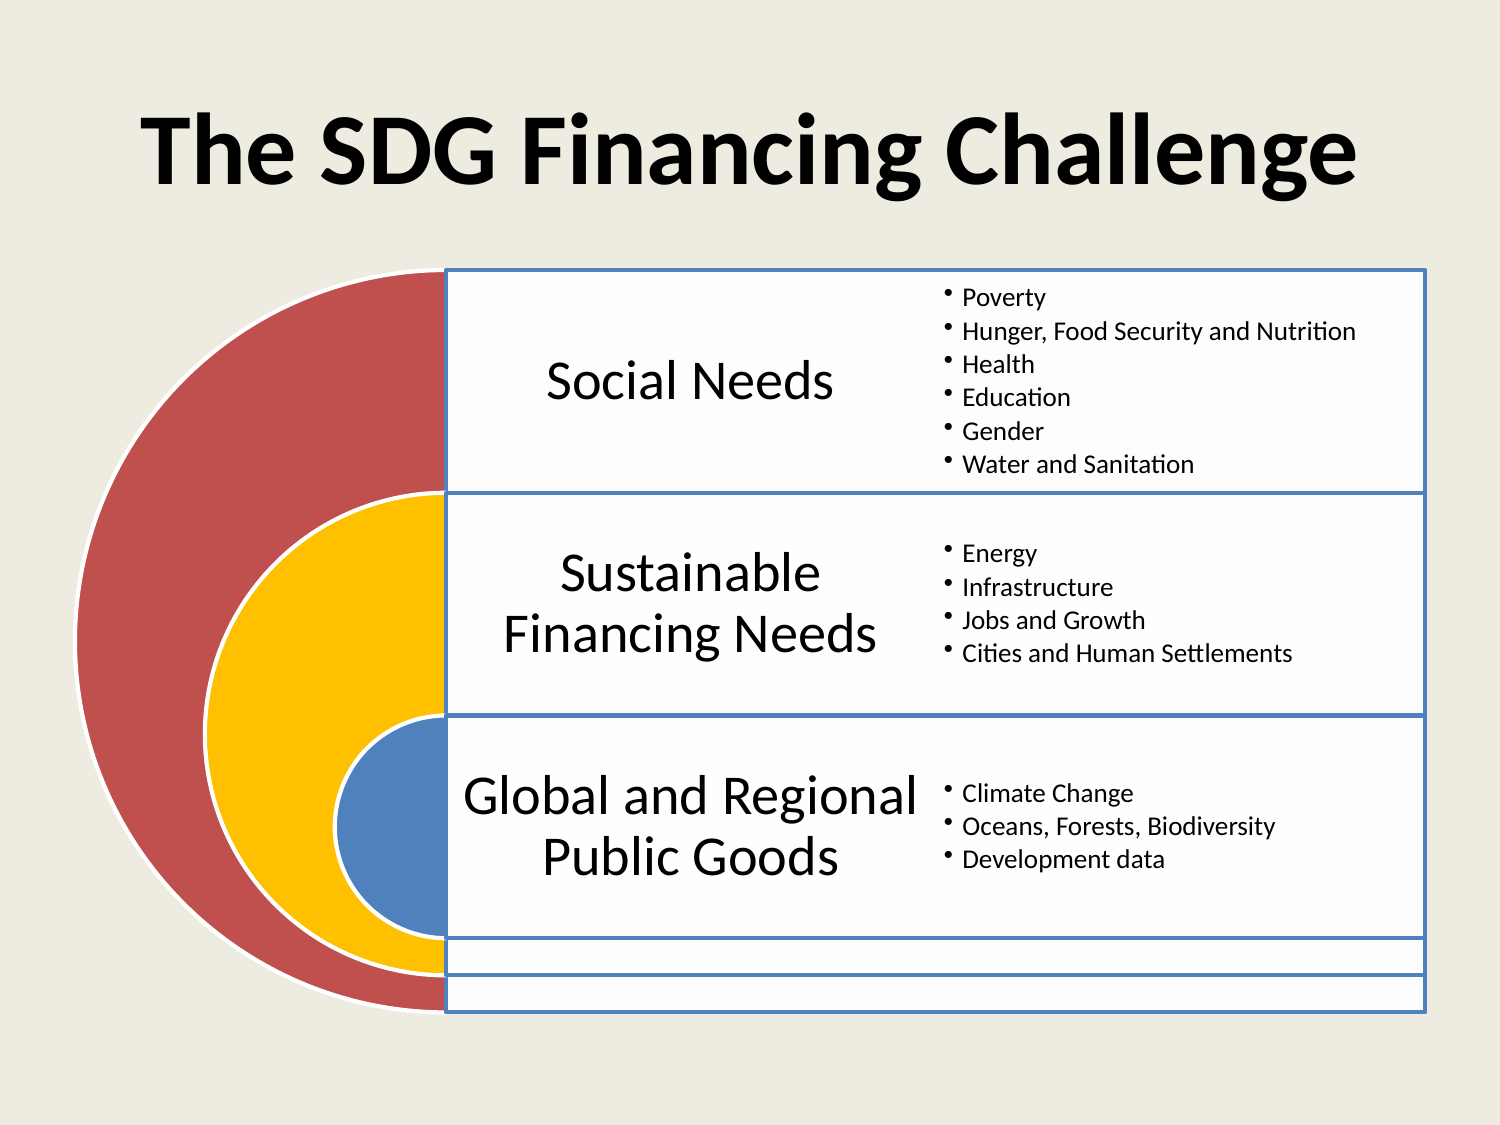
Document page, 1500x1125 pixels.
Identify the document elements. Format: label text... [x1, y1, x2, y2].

title The SDG Financing Challenge [37, 75, 1463, 213]
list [74, 269, 1426, 1013]
